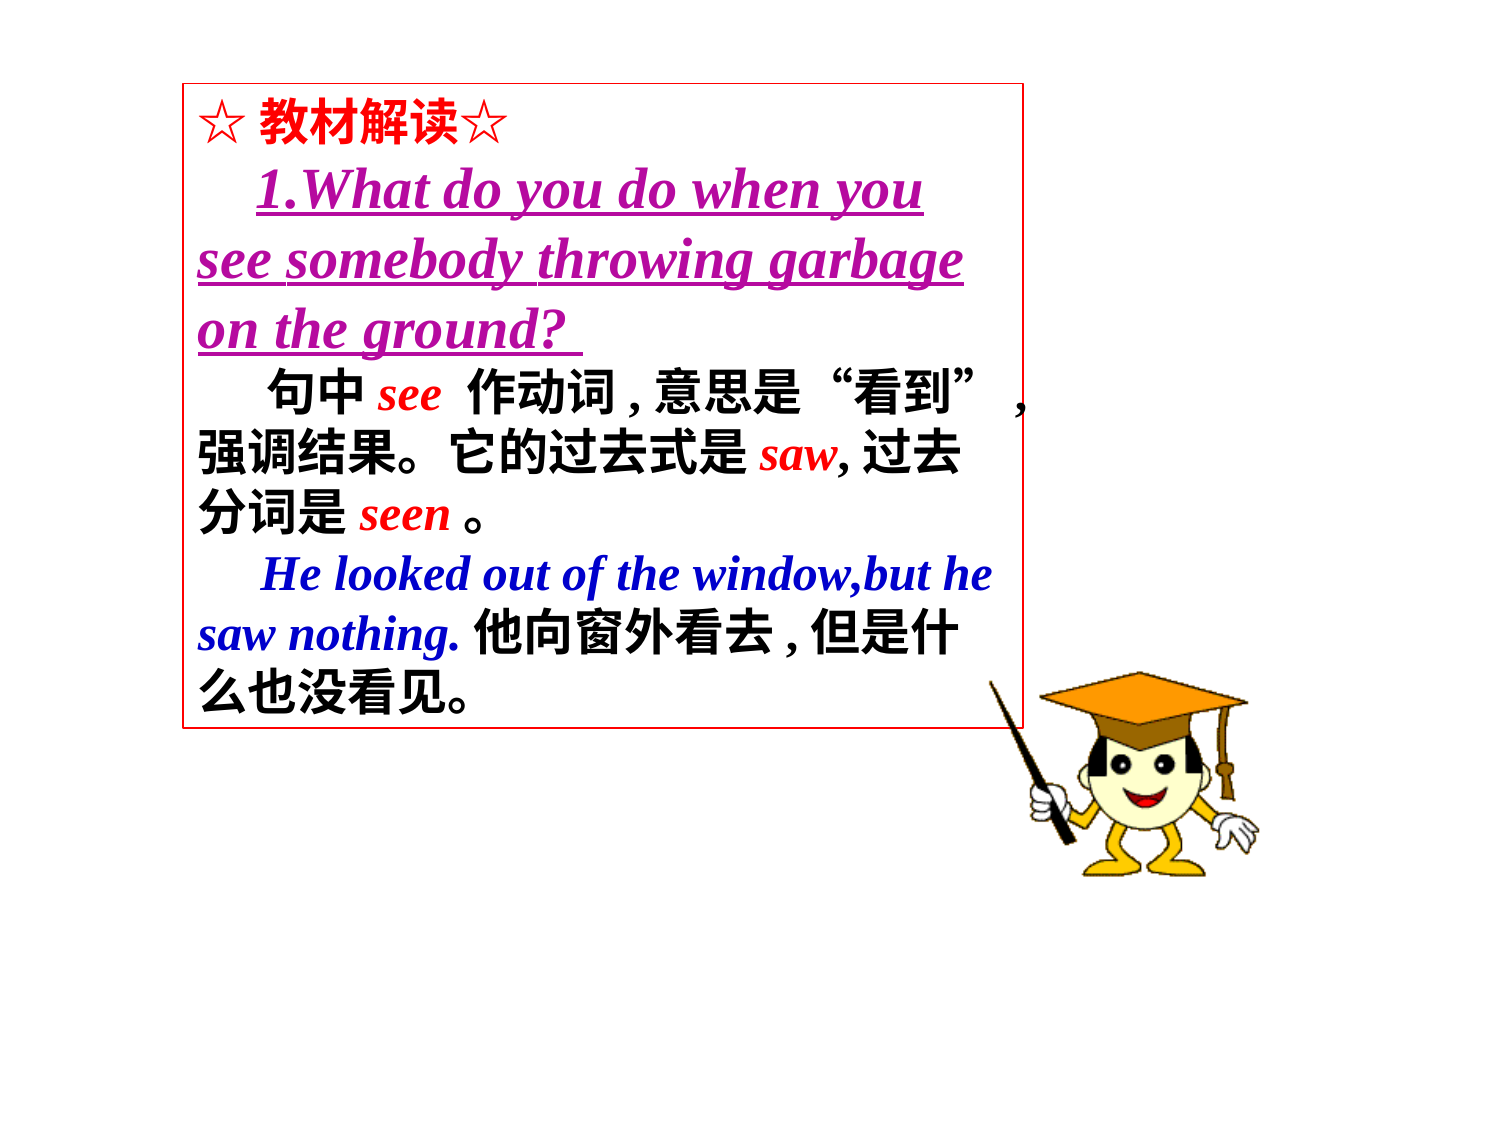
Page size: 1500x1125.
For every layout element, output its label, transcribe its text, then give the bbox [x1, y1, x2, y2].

text_box ☆教材解读☆ 1.What do you do when you see somebody throwing garbage on the ground? 句中see 作动词,意思是“看到”,强调结果。它的过去式是saw,过去分词是seen。 He looked out of the window,but he saw nothing.他向窗外看去,但是什么也没看见。 [183, 83, 1023, 728]
picture [969, 656, 1283, 891]
